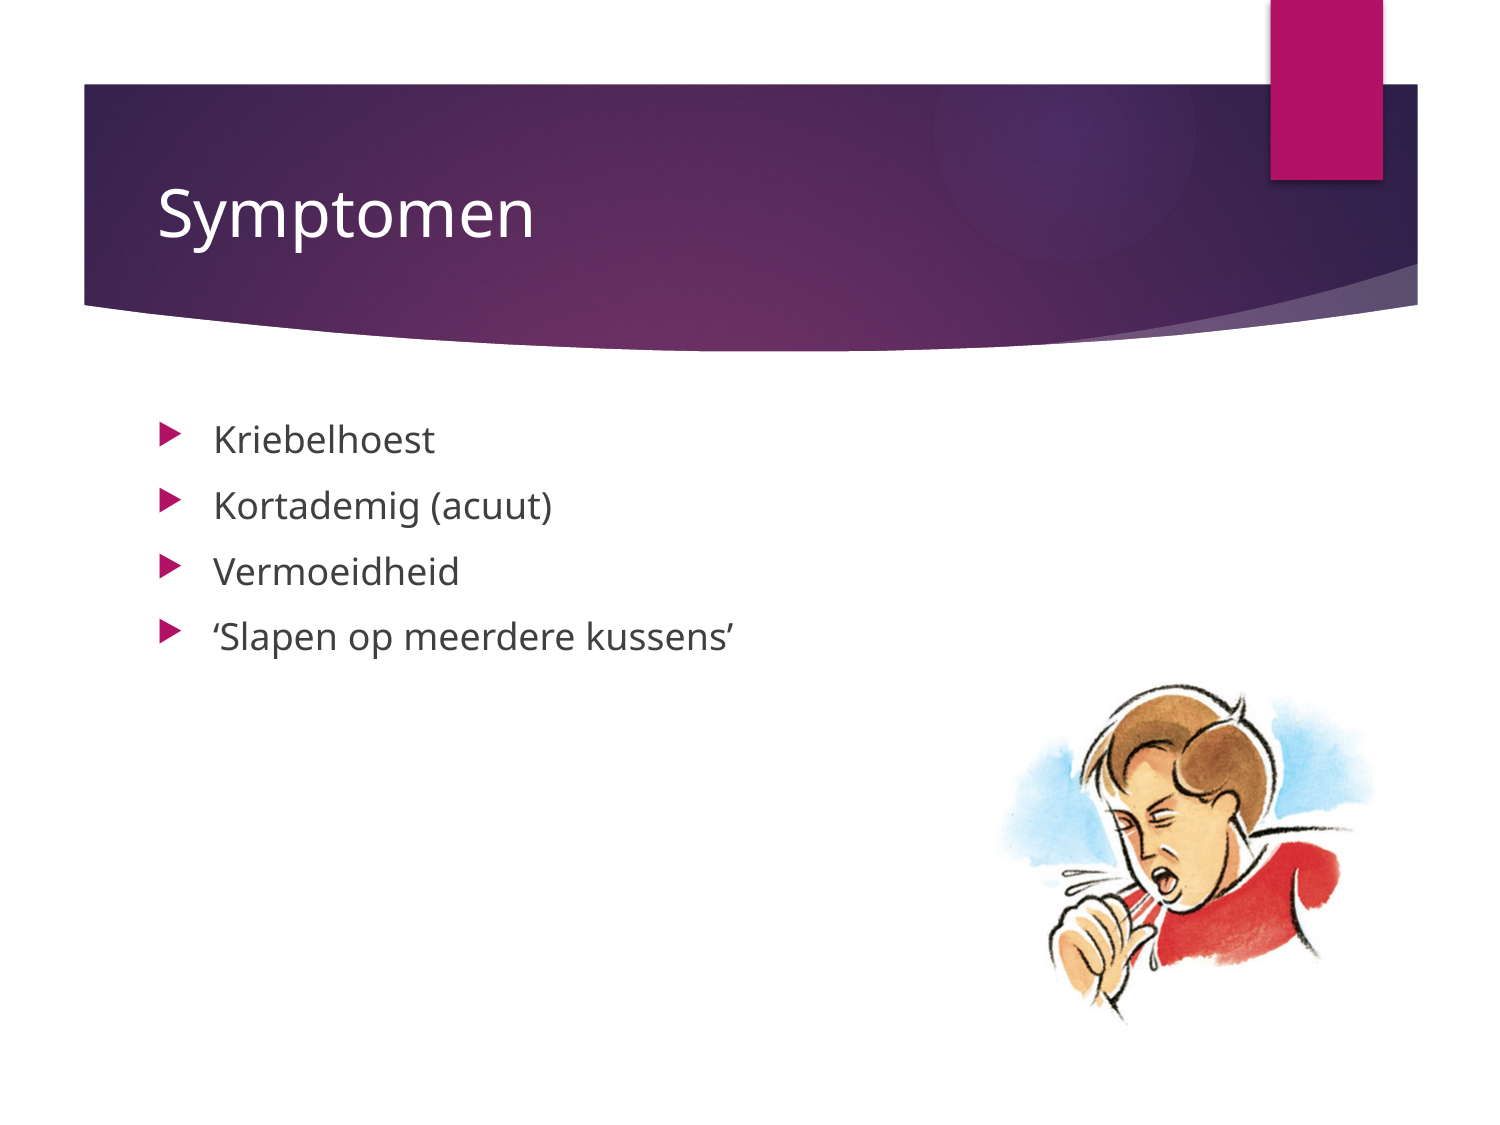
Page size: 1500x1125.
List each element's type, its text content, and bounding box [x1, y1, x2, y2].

list Kriebelhoest Kortademig (acuut) Vermoeidheid ‘Slapen op meerdere kussens’ [141, 408, 1183, 988]
title Symptomen [142, 152, 1183, 269]
picture [950, 609, 1437, 1079]
